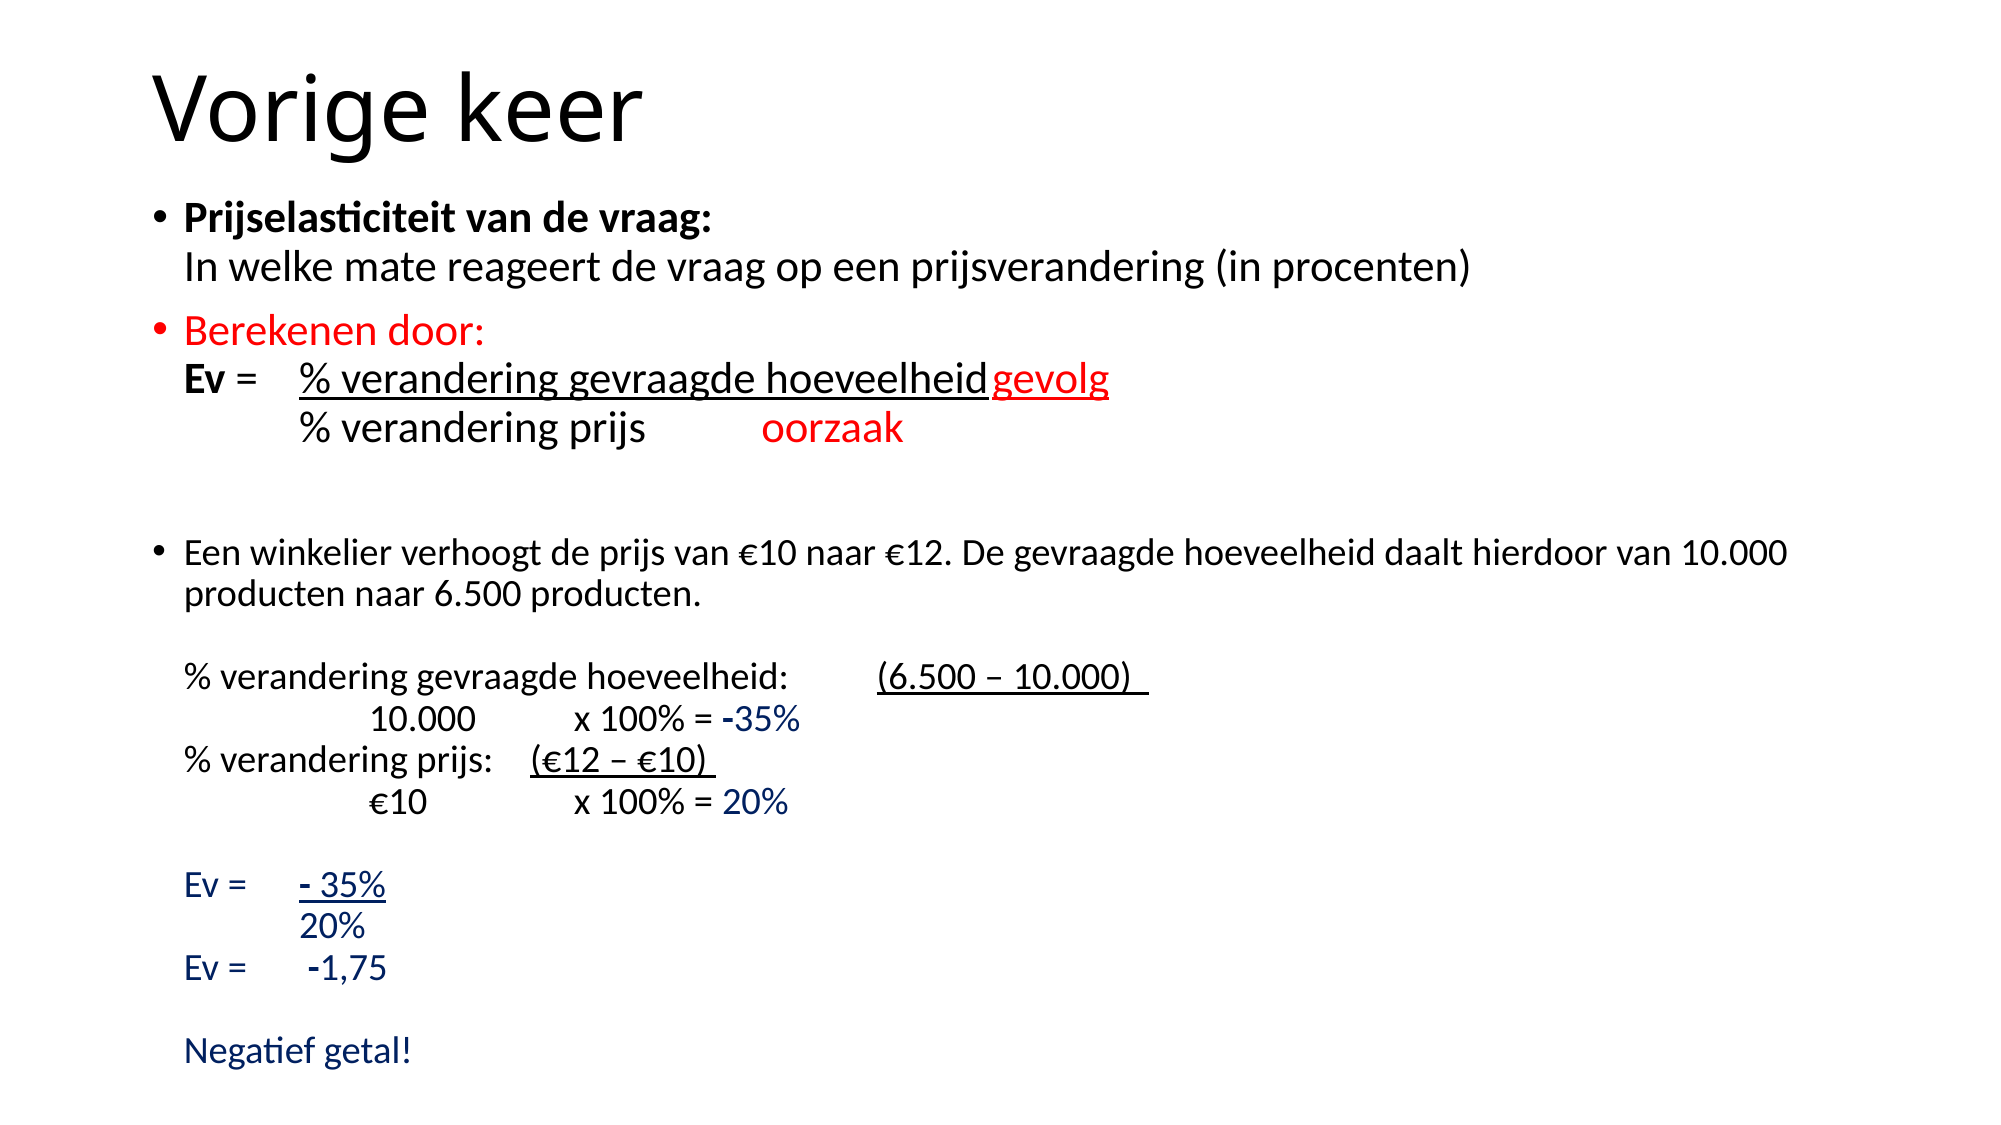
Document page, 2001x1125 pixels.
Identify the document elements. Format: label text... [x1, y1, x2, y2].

title Vorige keer [137, 3, 1863, 186]
list Prijselasticiteit van de vraag: In welke mate reageert de vraag op een prijsverandering (in procenten) Berekenen door: Ev = % verandering gevraagde hoeveelheid gevolg % verandering prijs oorzaak Een winkelier verhoogt de prijs van €10 naar €12. De gevraagde hoeveelheid daalt hierdoor van 10.000 producten naar 6.500 producten. % verandering gevraagde hoeveelheid: (6.500 – 10.000) 10.000 x 100% = -35% % verandering prijs: (€12 – €10) €10 x 100% = 20% Ev = - 35% 20% Ev = -1,75 Negatief getal! [137, 186, 1932, 1087]
